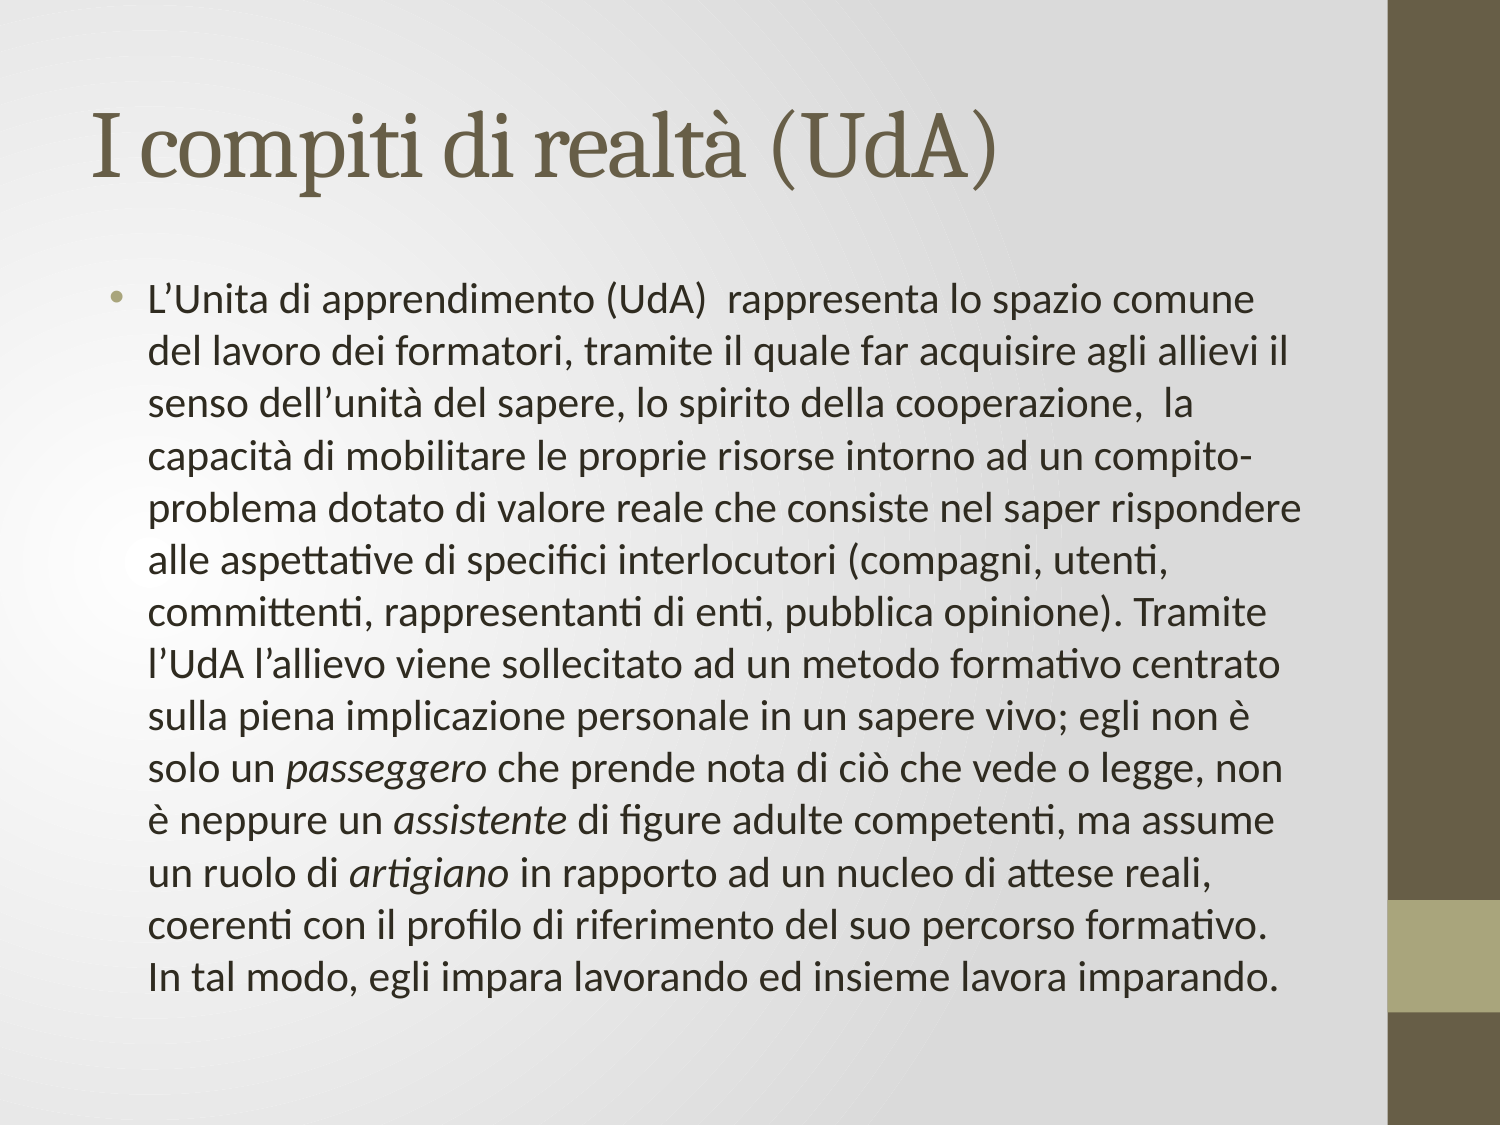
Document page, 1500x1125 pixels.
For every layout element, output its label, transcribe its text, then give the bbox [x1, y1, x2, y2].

title I compiti di realtà (UdA) [75, 45, 1325, 233]
list L’Unita di apprendimento (UdA) rappresenta lo spazio comune del lavoro dei formatori, tramite il quale far acquisire agli allievi il senso dell’unità del sapere, lo spirito della cooperazione, la capacità di mobilitare le proprie risorse intorno ad un compito-problema dotato di valore reale che consiste nel saper rispondere alle aspettative di specifici interlocutori (compagni, utenti, committenti, rappresentanti di enti, pubblica opinione). Tramite l’UdA l’allievo viene sollecitato ad un metodo formativo centrato sulla piena implicazione personale in un sapere vivo; egli non è solo un passeggero che prende nota di ciò che vede o legge, non è neppure un assistente di figure adulte competenti, ma assume un ruolo di artigiano in rapporto ad un nucleo di attese reali, coerenti con il profilo di riferimento del suo percorso formativo. In tal modo, egli impara lavorando ed insieme lavora imparando. [75, 262, 1325, 1050]
